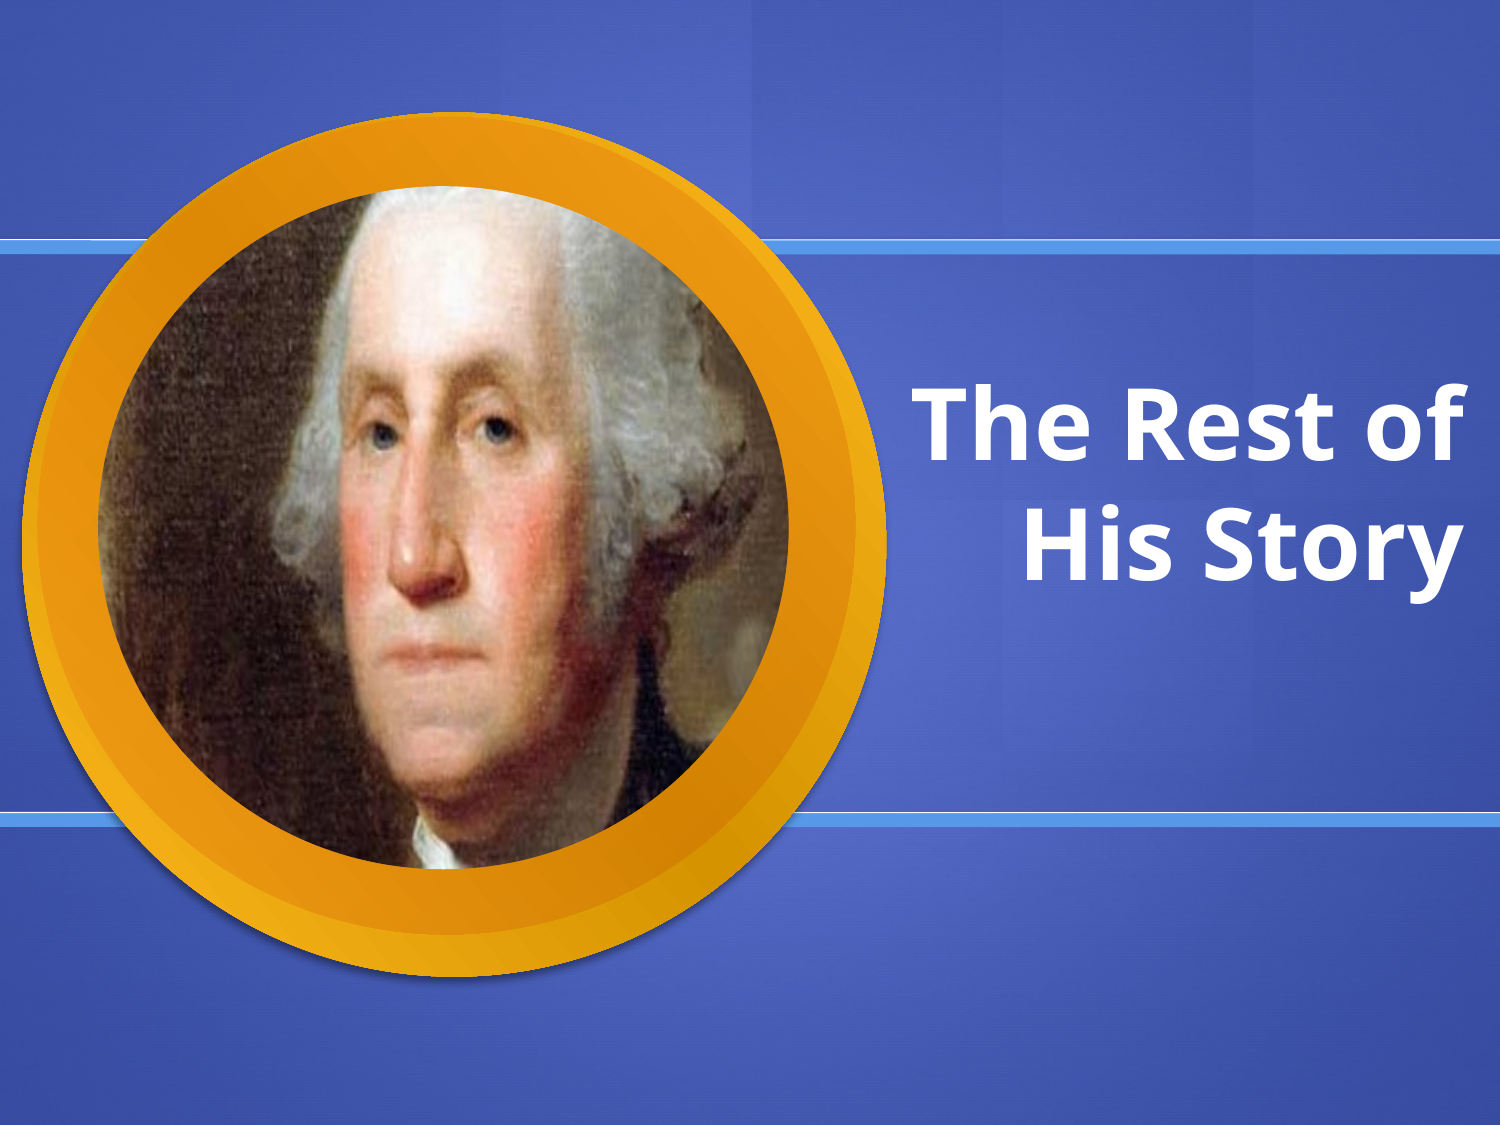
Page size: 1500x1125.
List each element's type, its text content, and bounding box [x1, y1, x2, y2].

picture [96, 185, 790, 871]
title The Rest of His Story [880, 258, 1480, 609]
